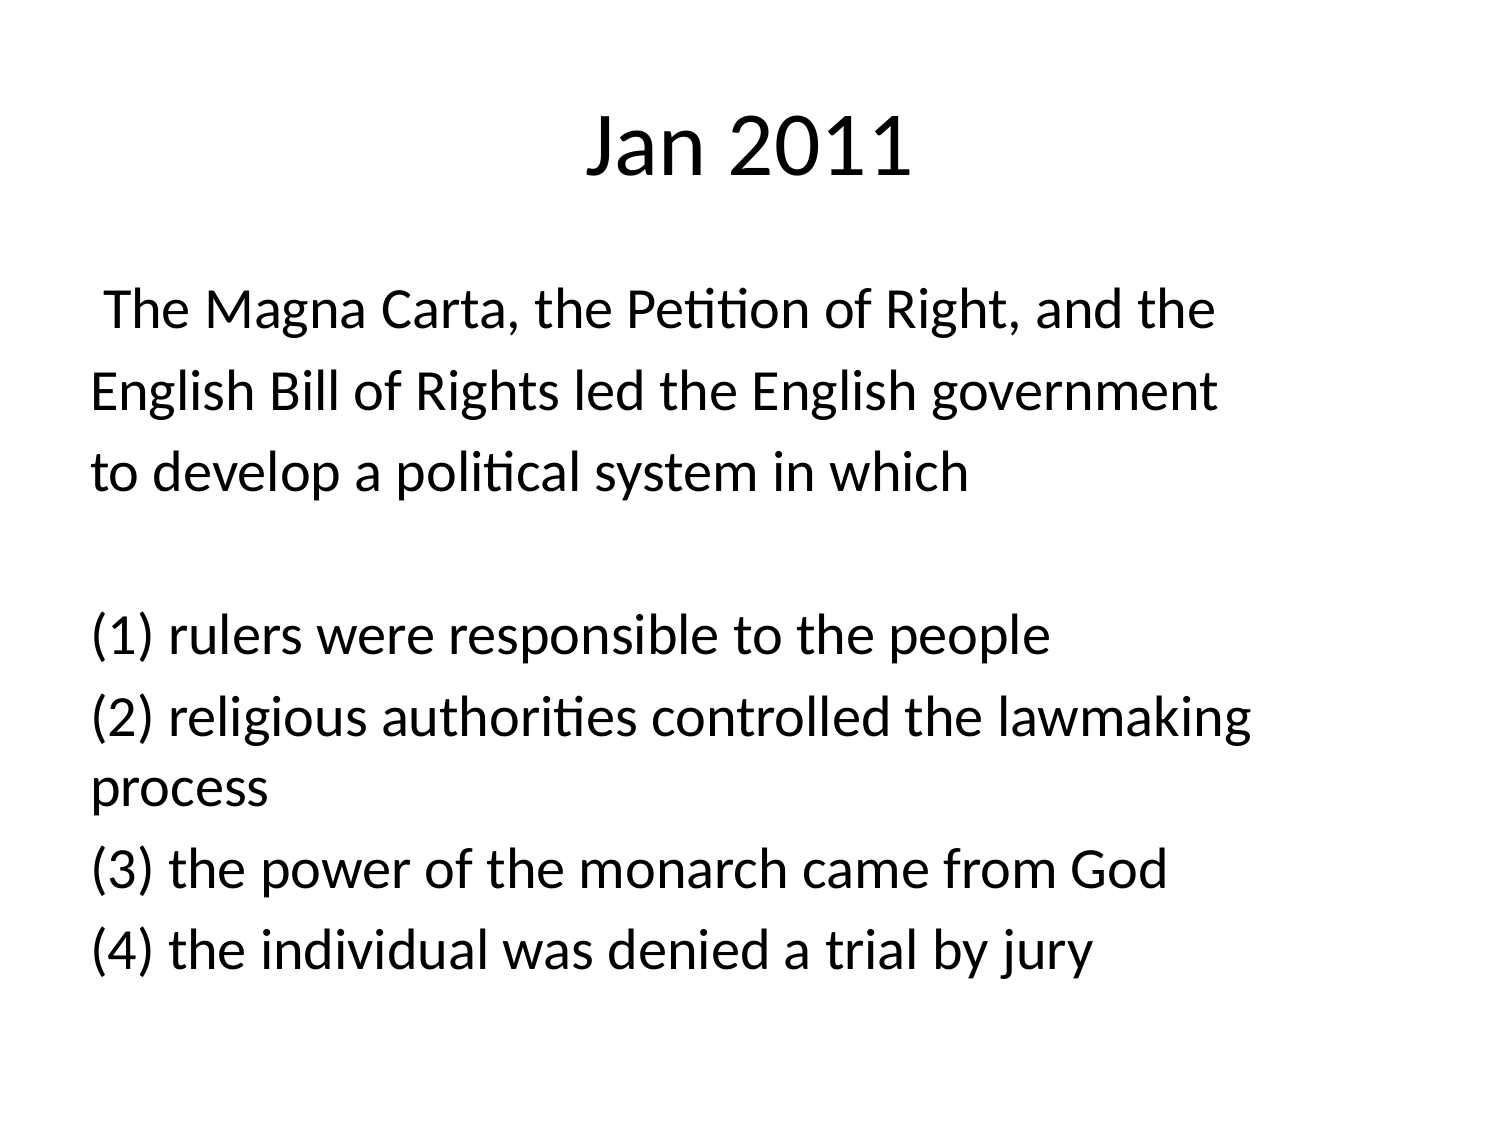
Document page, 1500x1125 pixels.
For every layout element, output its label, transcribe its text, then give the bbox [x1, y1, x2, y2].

list The Magna Carta, the Petition of Right, and the English Bill of Rights led the English government to develop a political system in which (1) rulers were responsible to the people (2) religious authorities controlled the lawmaking process (3) the power of the monarch came from God (4) the individual was denied a trial by jury [75, 262, 1425, 1005]
title Jan 2011 [75, 45, 1425, 233]
